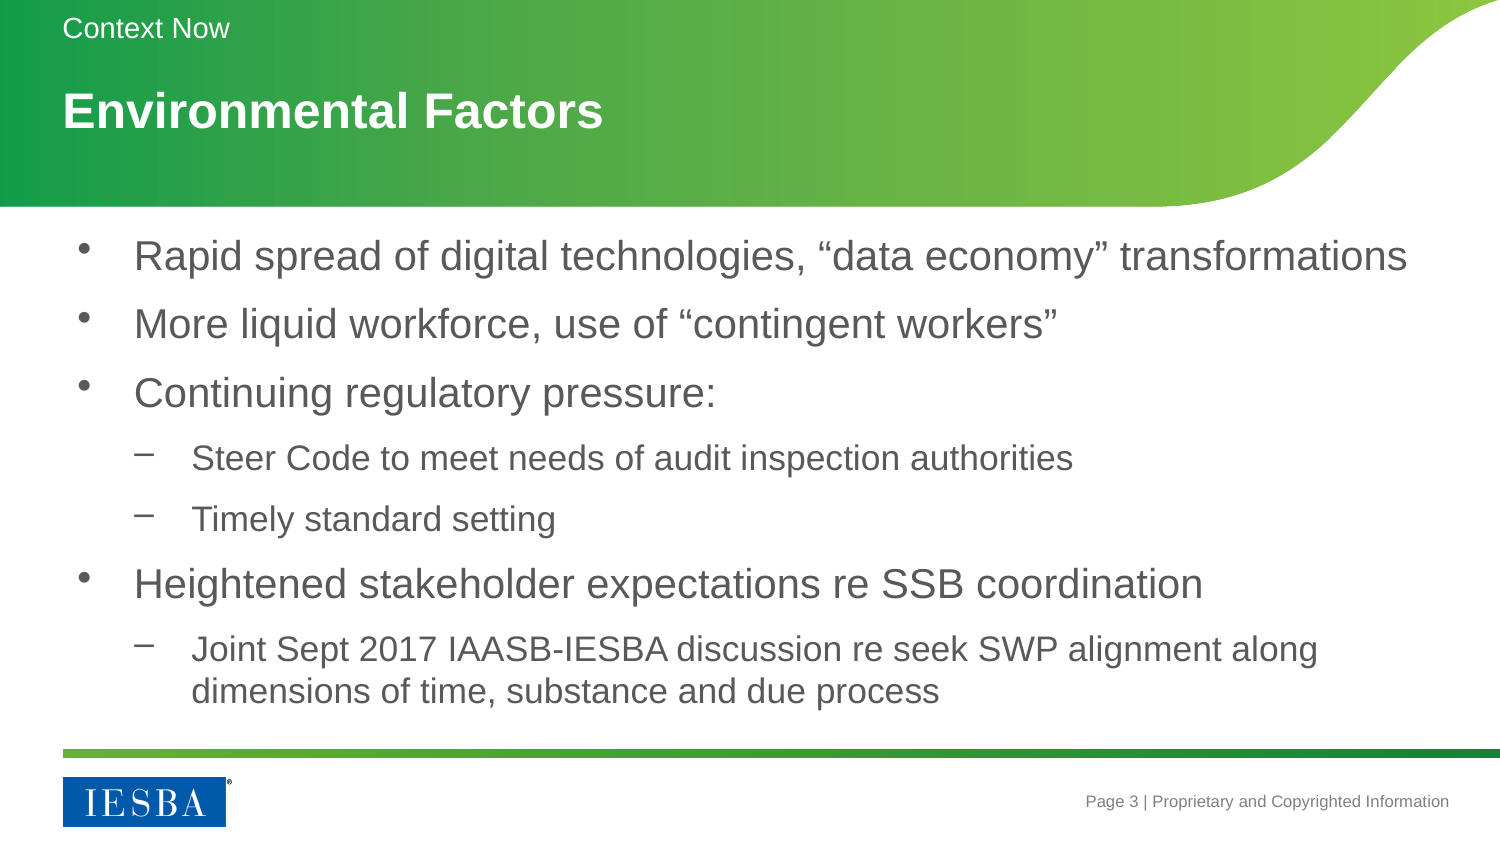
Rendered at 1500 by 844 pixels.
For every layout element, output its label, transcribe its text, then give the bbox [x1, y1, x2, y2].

picture [0, 0, 1500, 207]
subtitle Context Now [62, 9, 688, 47]
picture [63, 777, 232, 827]
list Rapid spread of digital technologies, “data economy” transformations More liquid workforce, use of “contingent workers” Continuing regulatory pressure: Steer Code to meet needs of audit inspection authorities Timely standard setting Heightened stakeholder expectations re SSB coordination Joint Sept 2017 IAASB-IESBA discussion re seek SWP alignment along dimensions of time, substance and due process [62, 220, 1450, 747]
title Environmental Factors [62, 75, 1300, 142]
